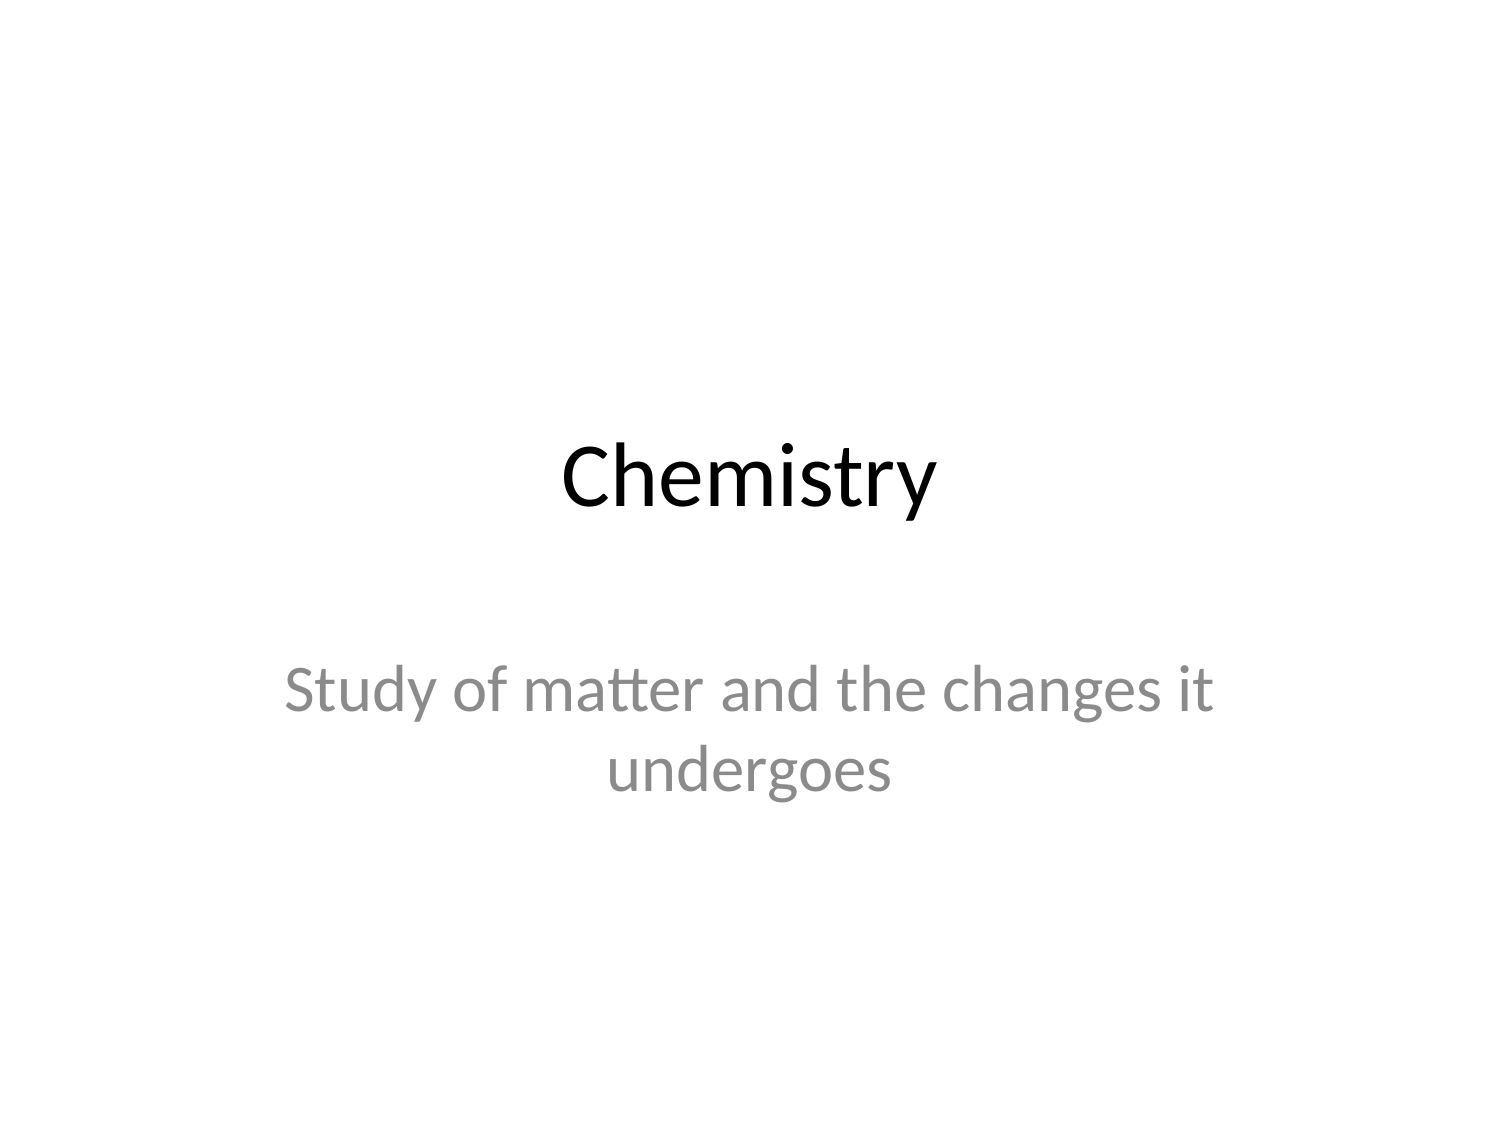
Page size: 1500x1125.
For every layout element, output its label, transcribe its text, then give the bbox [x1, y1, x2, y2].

subtitle Study of matter and the changes it undergoes [225, 637, 1275, 925]
title Chemistry [112, 349, 1388, 591]
